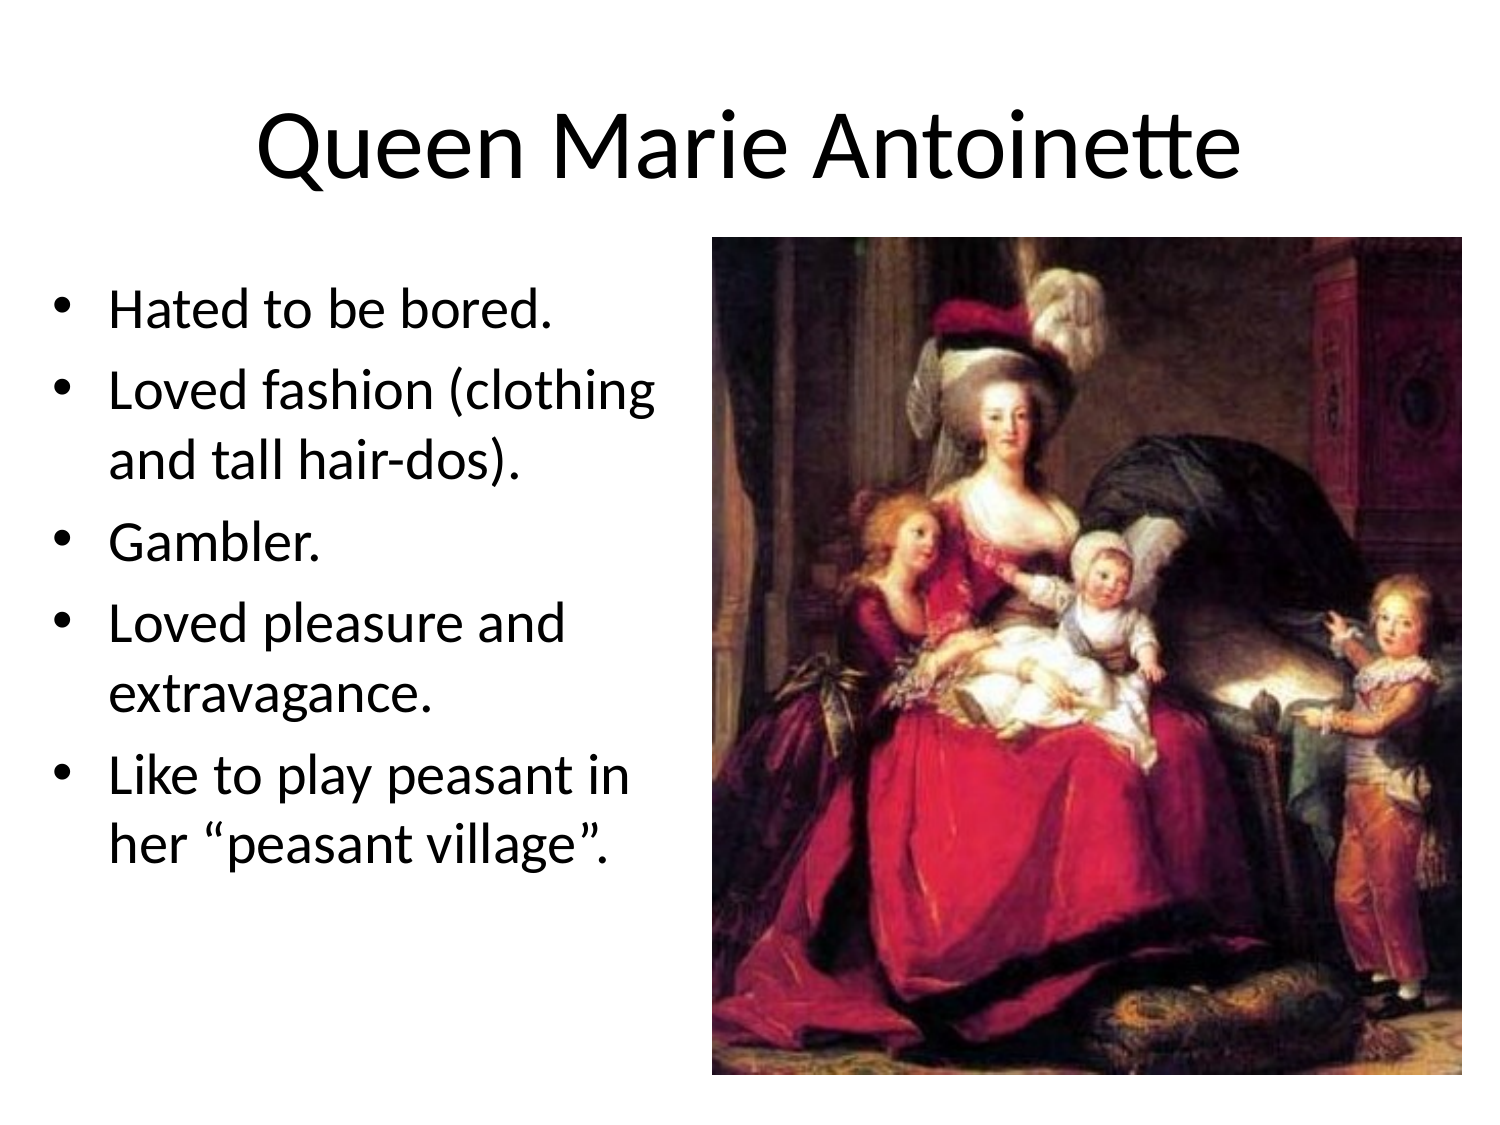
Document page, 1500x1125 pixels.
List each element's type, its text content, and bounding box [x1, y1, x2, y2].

title Queen Marie Antoinette [75, 45, 1425, 233]
picture [712, 237, 1462, 1076]
list Hated to be bored. Loved fashion (clothing and tall hair-dos). Gambler. Loved pleasure and extravagance. Like to play peasant in her “peasant village”. [37, 262, 707, 1038]
